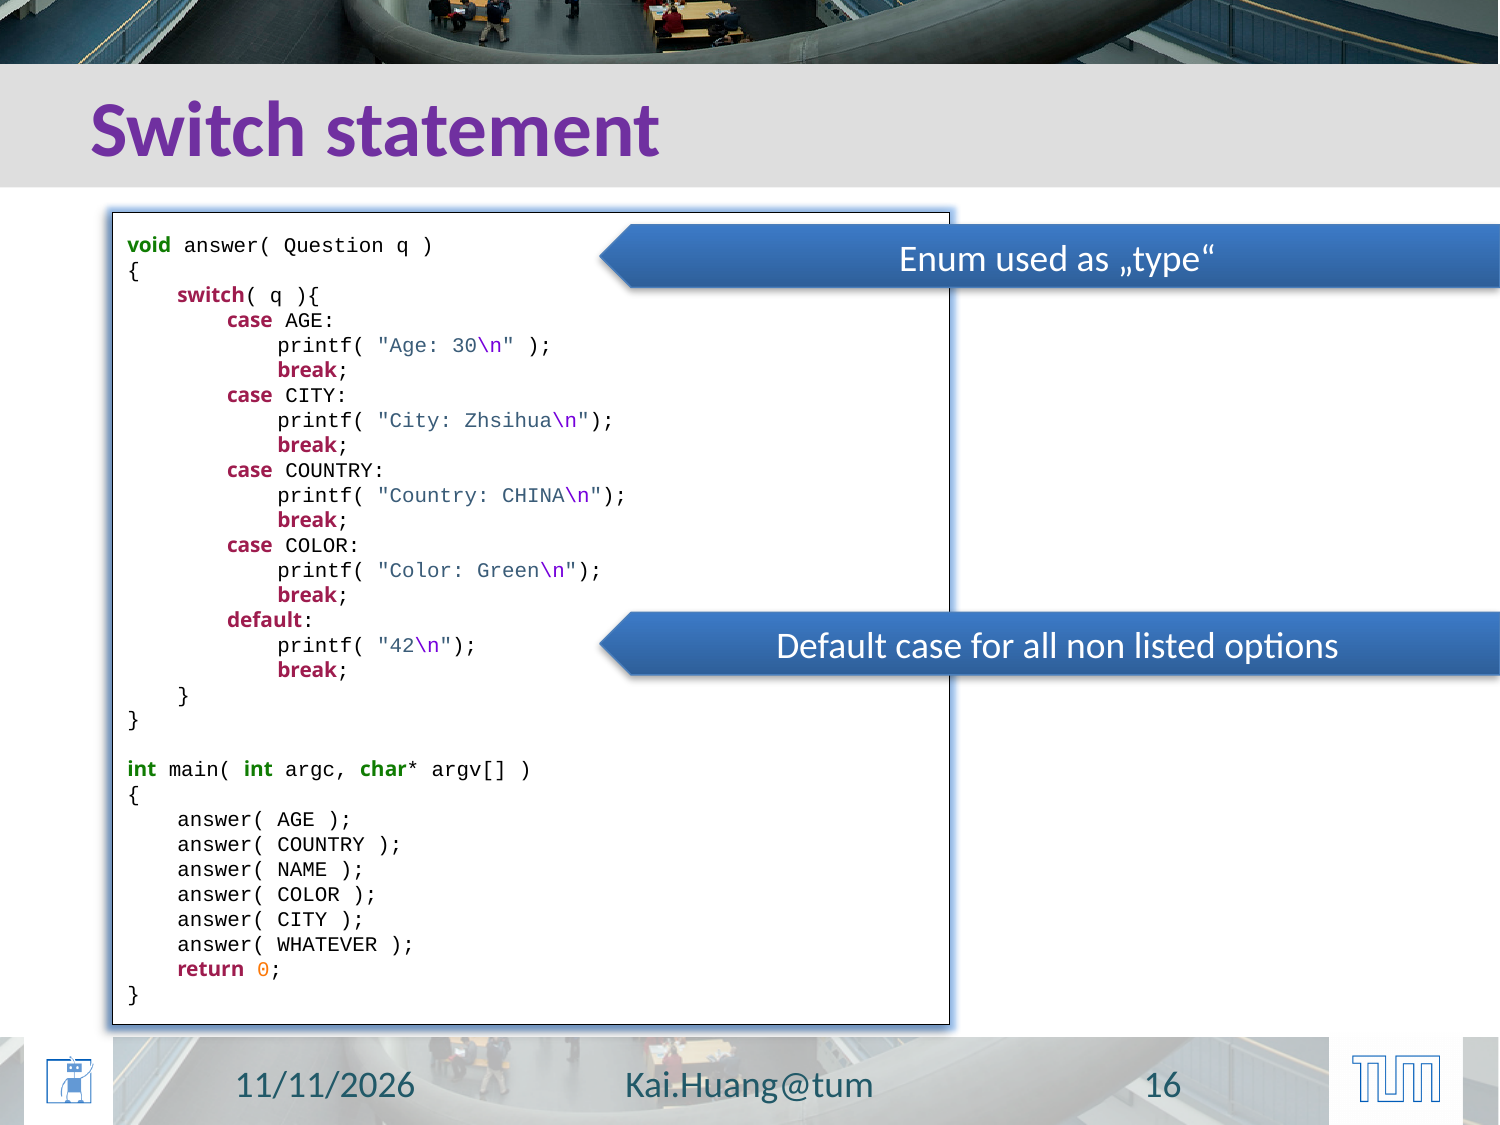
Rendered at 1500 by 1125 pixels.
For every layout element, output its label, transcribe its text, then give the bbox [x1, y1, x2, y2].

text_box Enum used as „type“ [599, 224, 1500, 289]
footer Kai.Huang@tum [512, 1052, 988, 1113]
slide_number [162, 1052, 488, 1113]
text_box Default case for all non listed options [599, 611, 1500, 676]
picture [0, 0, 1500, 64]
picture [0, 1032, 1500, 1125]
slide_number 16 [1012, 1052, 1313, 1113]
title Switch statement [75, 62, 1425, 188]
text_box void answer( Question q ) { switch( q ){ case AGE: printf( "Age: 30\n" ); break; case CITY: printf( "City: Zhsihua\n"); break; case COUNTRY: printf( "Country: CHINA\n"); break; case COLOR: printf( "Color: Green\n"); break; default: printf( "42\n"); break; } } int main( int argc, char* argv[] ) { answer( AGE ); answer( COUNTRY ); answer( NAME ); answer( COLOR ); answer( CITY ); answer( WHATEVER ); return 0; } [112, 212, 950, 1025]
